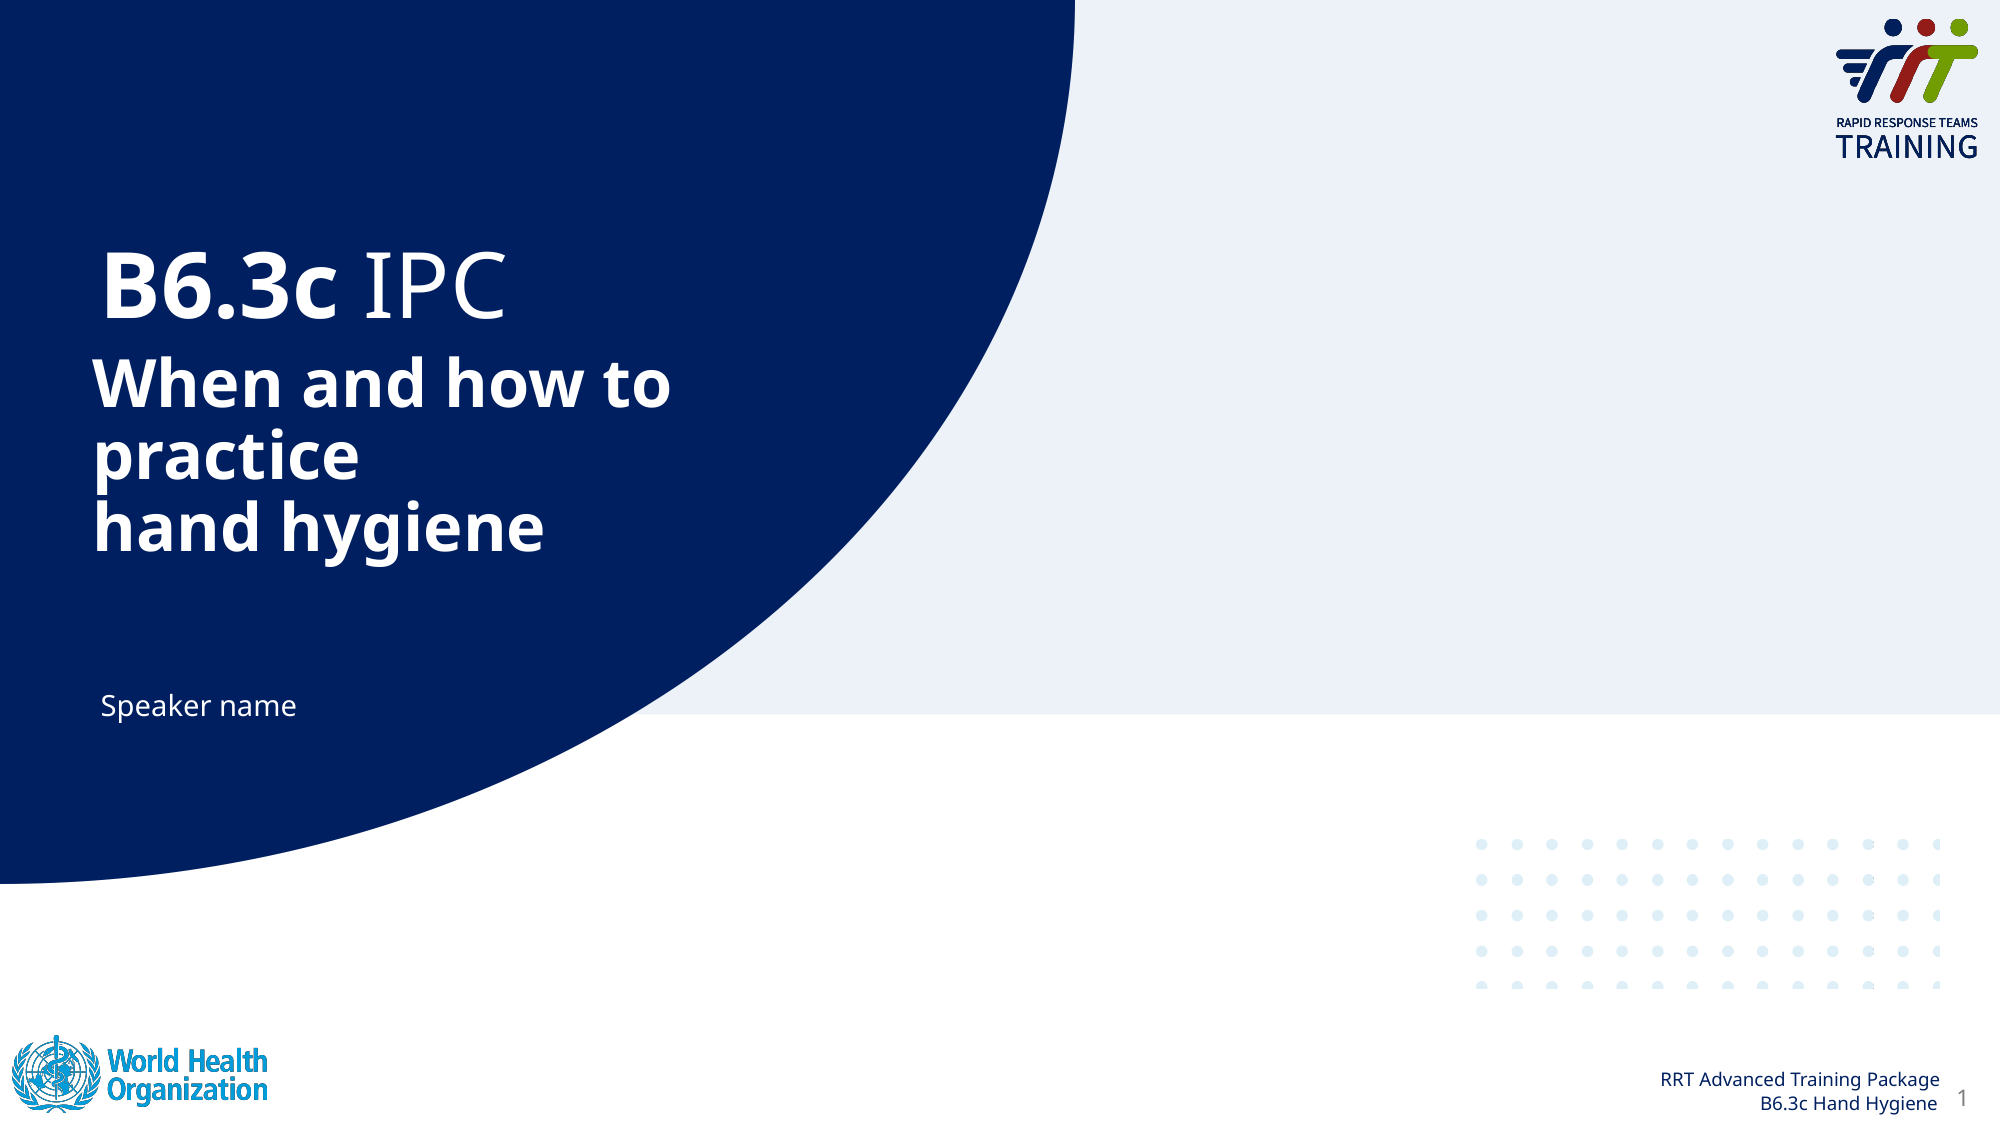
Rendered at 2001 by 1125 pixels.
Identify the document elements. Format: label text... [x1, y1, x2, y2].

picture [1835, 19, 1978, 167]
picture [59, 1035, 267, 1113]
text_box Speaker name [93, 680, 476, 730]
picture [34, 1054, 43, 1078]
picture [71, 1053, 90, 1091]
picture [12, 1035, 54, 1068]
picture [1476, 839, 1940, 989]
picture [22, 1062, 26, 1077]
picture [50, 1108, 62, 1113]
picture [12, 1083, 48, 1113]
title When and how to practice hand hygiene [84, 259, 822, 657]
picture [40, 1062, 47, 1070]
picture [24, 1054, 36, 1087]
picture [0, 0, 1075, 884]
picture [30, 1083, 37, 1091]
picture [36, 1088, 78, 1105]
text_box B6.3c IPC [92, 219, 1086, 345]
picture [46, 1056, 54, 1062]
